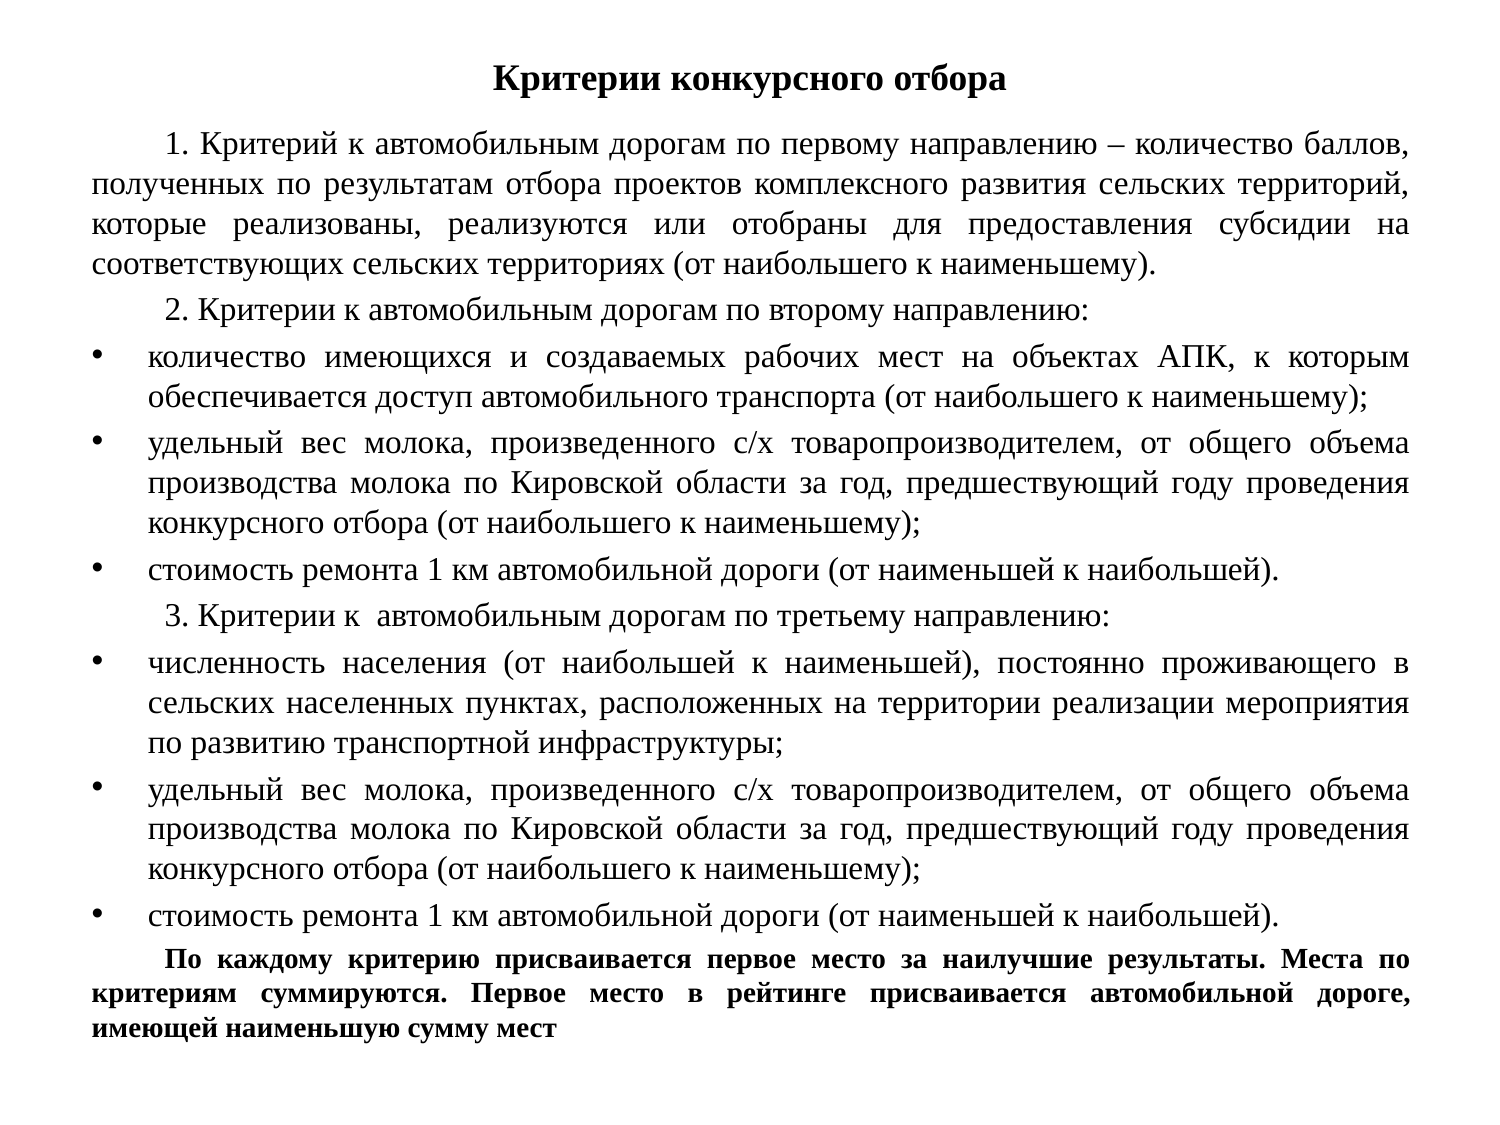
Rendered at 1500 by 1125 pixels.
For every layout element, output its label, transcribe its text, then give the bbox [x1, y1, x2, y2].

title Критерии конкурсного отбора [75, 45, 1425, 102]
list 1. Критерий к автомобильным дорогам по первому направлению – количество баллов, полученных по результатам отбора проектов комплексного развития сельских территорий, которые реализованы, реализуются или отобраны для предоставления субсидии на соответствующих сельских территориях (от наибольшего к наименьшему). 2. Критерии к автомобильным дорогам по второму направлению: количество имеющихся и создаваемых рабочих мест на объектах АПК, к которым обеспечивается доступ автомобильного транспорта (от наибольшего к наименьшему); удельный вес молока, произведенного с/х товаропроизводителем, от общего объема производства молока по Кировской области за год, предшествующий году проведения конкурсного отбора (от наибольшего к наименьшему); стоимость ремонта 1 км автомобильной дороги (от наименьшей к наибольшей). 3. Критерии к автомобильным дорогам по третьему направлению: численность населения (от наибольшей к наименьшей), постоянно проживающего в сельских населенных пунктах, расположенных на территории реализации мероприятия по развитию транспортной инфраструктуры; удельный вес молока, произведенного с/х товаропроизводителем, от общего объема производства молока по Кировской области за год, предшествующий году проведения конкурсного отбора (от наибольшего к наименьшему); стоимость ремонта 1 км автомобильной дороги (от наименьшей к наибольшей). По каждому критерию присваивается первое место за наилучшие результаты. Места по критериям суммируются. Первое место в рейтинге присваивается автомобильной дороге, имеющей наименьшую сумму мест [76, 113, 1427, 1094]
